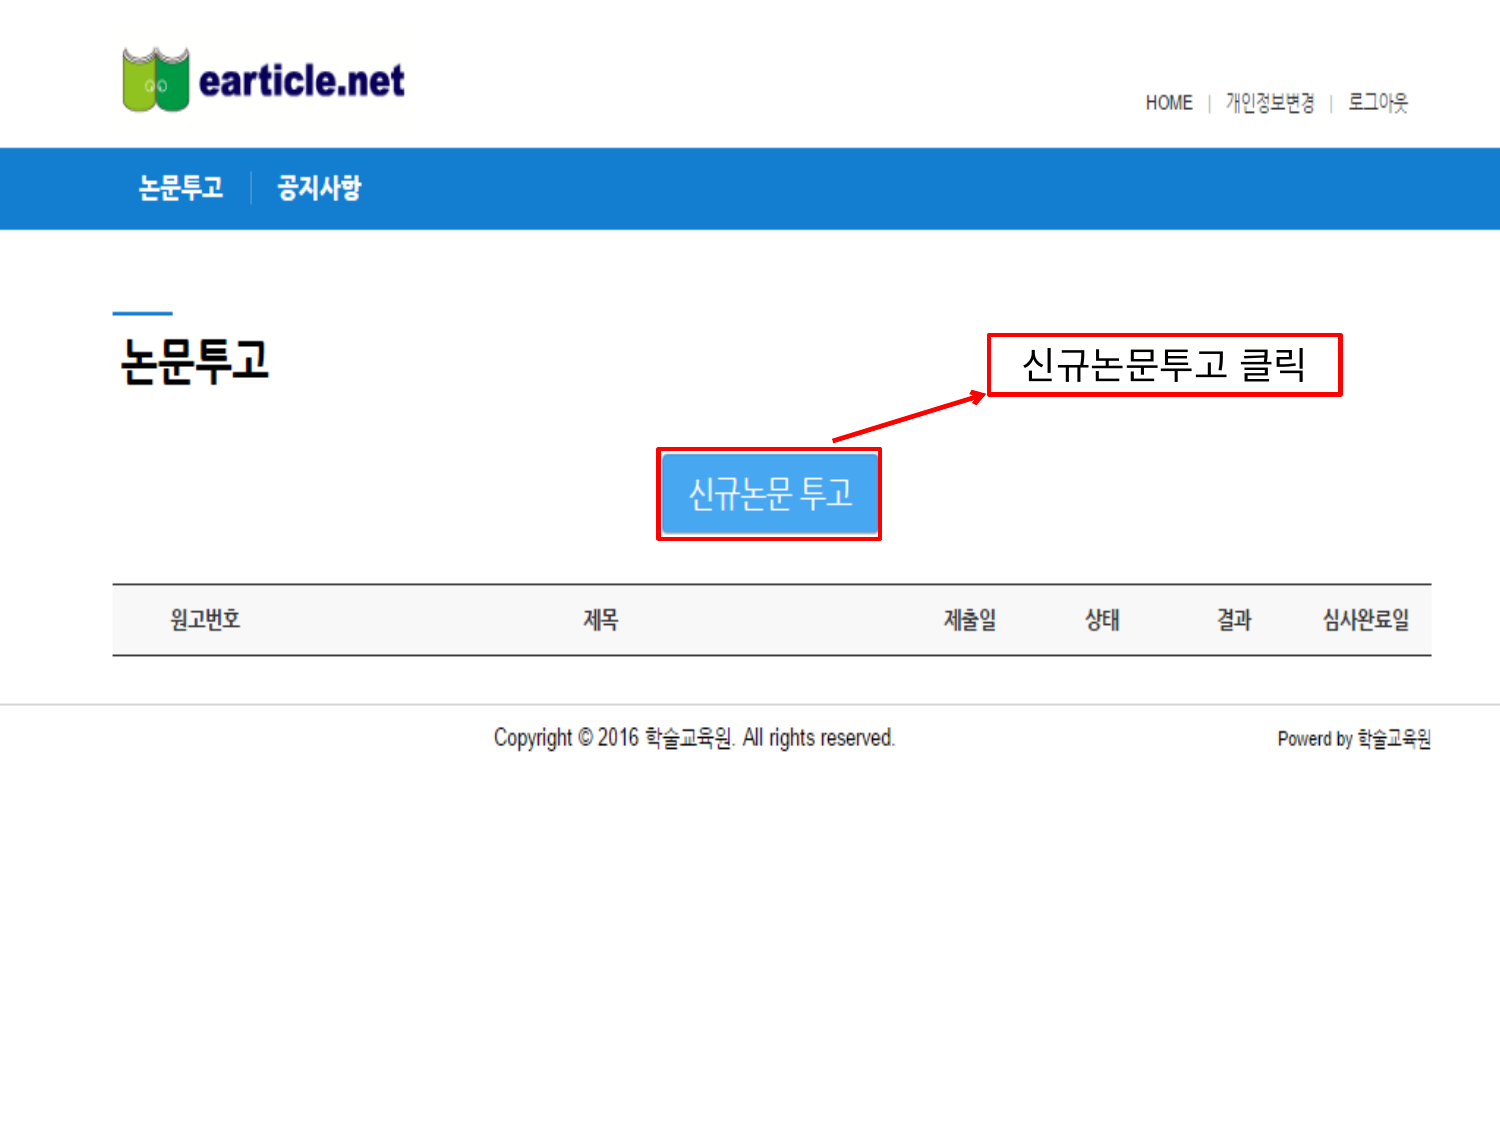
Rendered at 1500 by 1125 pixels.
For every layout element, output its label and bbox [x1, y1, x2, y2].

text_box [832, 393, 987, 442]
picture [0, 0, 1500, 983]
